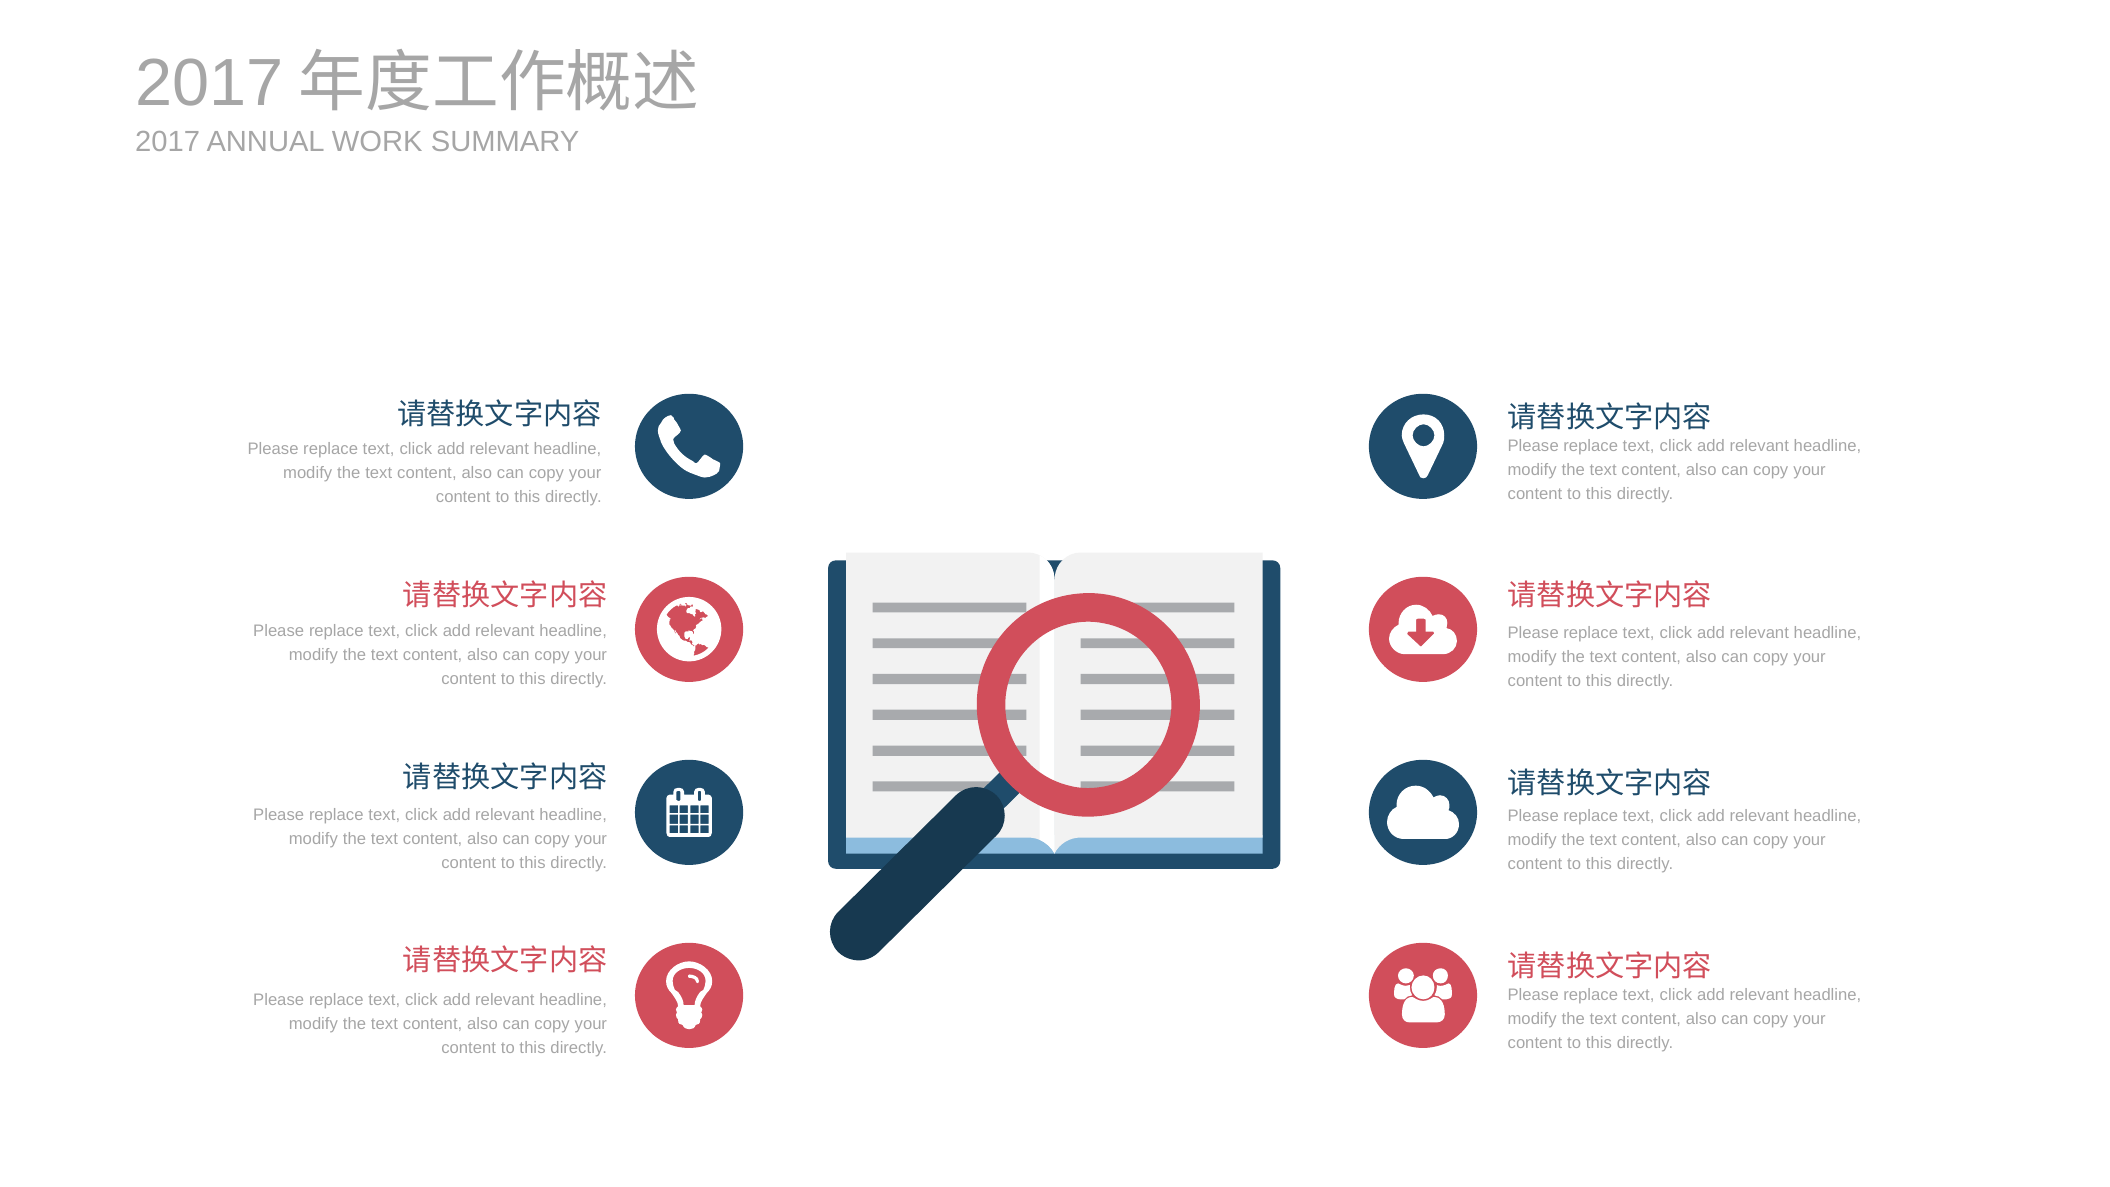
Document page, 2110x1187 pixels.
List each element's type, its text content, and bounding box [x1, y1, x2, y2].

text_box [634, 393, 744, 499]
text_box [1368, 576, 1478, 682]
text_box 2017年度工作概述 [135, 38, 783, 119]
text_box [827, 552, 1281, 963]
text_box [251, 750, 608, 873]
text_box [251, 934, 608, 1058]
text_box 2017 ANNUAL WORK SUMMARY [135, 122, 596, 158]
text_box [1507, 390, 1864, 504]
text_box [246, 388, 602, 507]
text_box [1507, 939, 1864, 1053]
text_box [251, 568, 608, 689]
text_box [634, 942, 744, 1048]
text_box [634, 576, 744, 682]
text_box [1507, 756, 1864, 874]
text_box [1368, 759, 1478, 865]
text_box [634, 759, 744, 865]
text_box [1368, 393, 1478, 499]
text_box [1368, 942, 1478, 1048]
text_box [1507, 569, 1864, 691]
